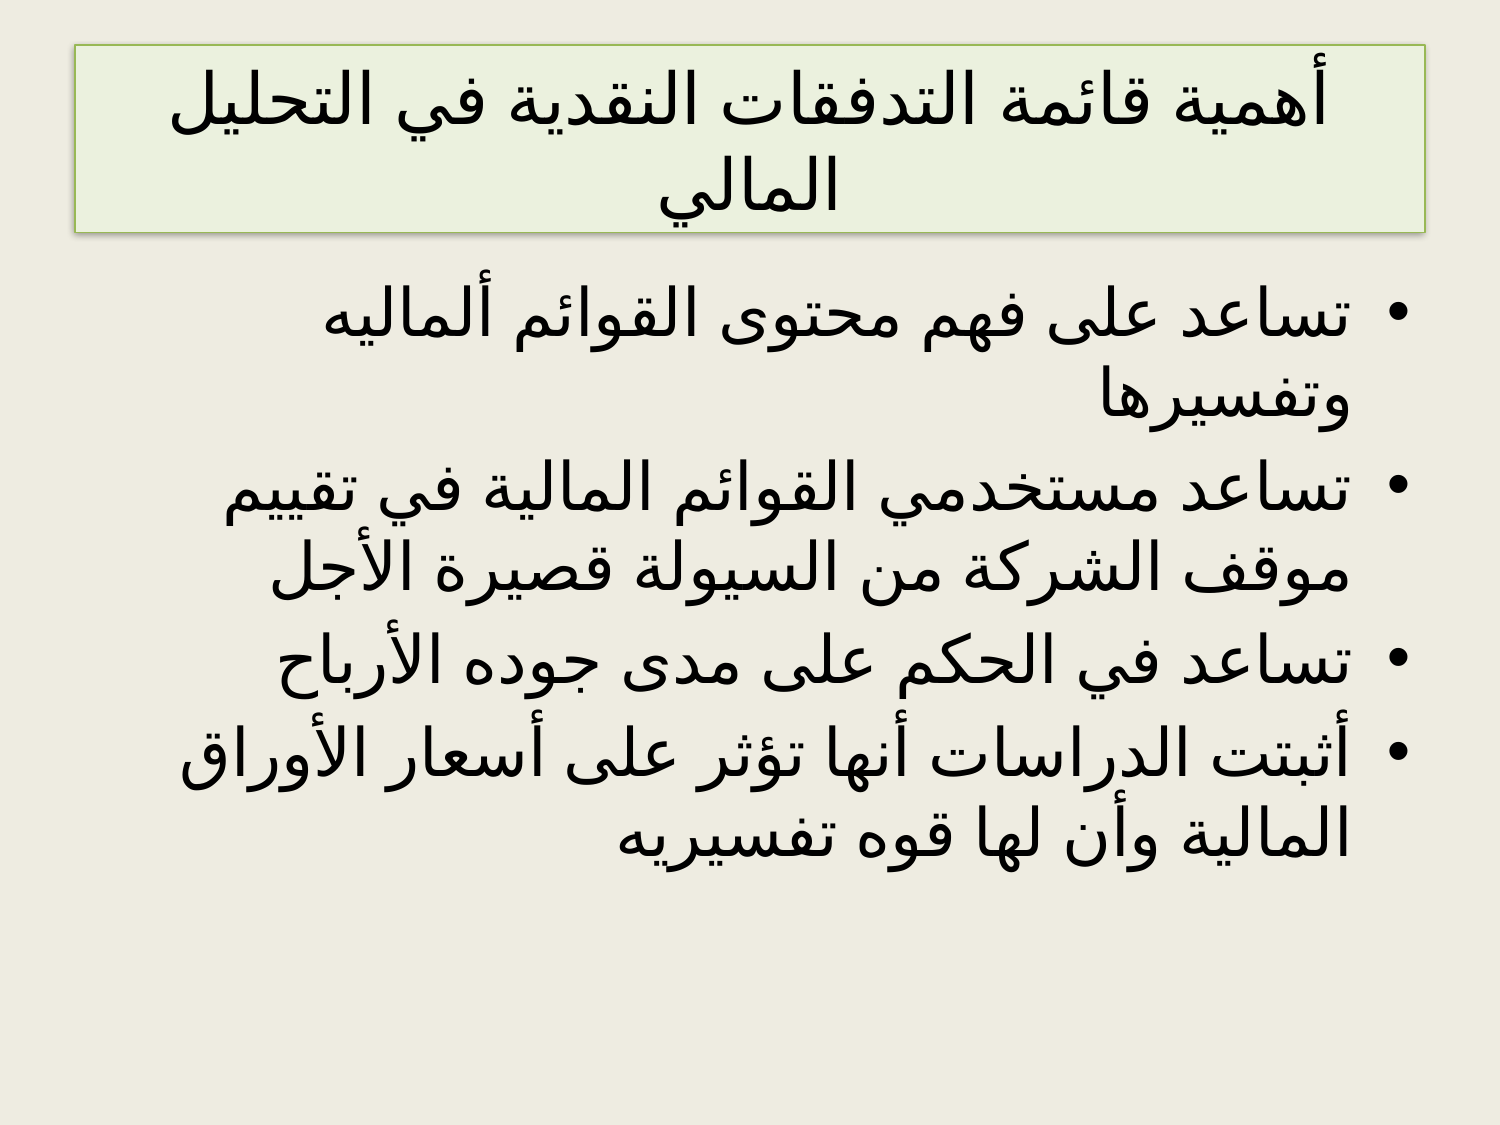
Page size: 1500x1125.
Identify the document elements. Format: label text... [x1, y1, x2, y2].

title أهمية قائمة التدفقات النقدية في التحليل المالي [74, 44, 1426, 233]
list تساعد على فهم محتوى القوائم ألماليه وتفسيرها تساعد مستخدمي القوائم المالية في تقييم موقف الشركة من السيولة قصيرة الأجل تساعد في الحكم على مدى جوده الأرباح أثبتت الدراسات أنها تؤثر على أسعار الأوراق المالية وأن لها قوه تفسيريه [75, 262, 1425, 1005]
